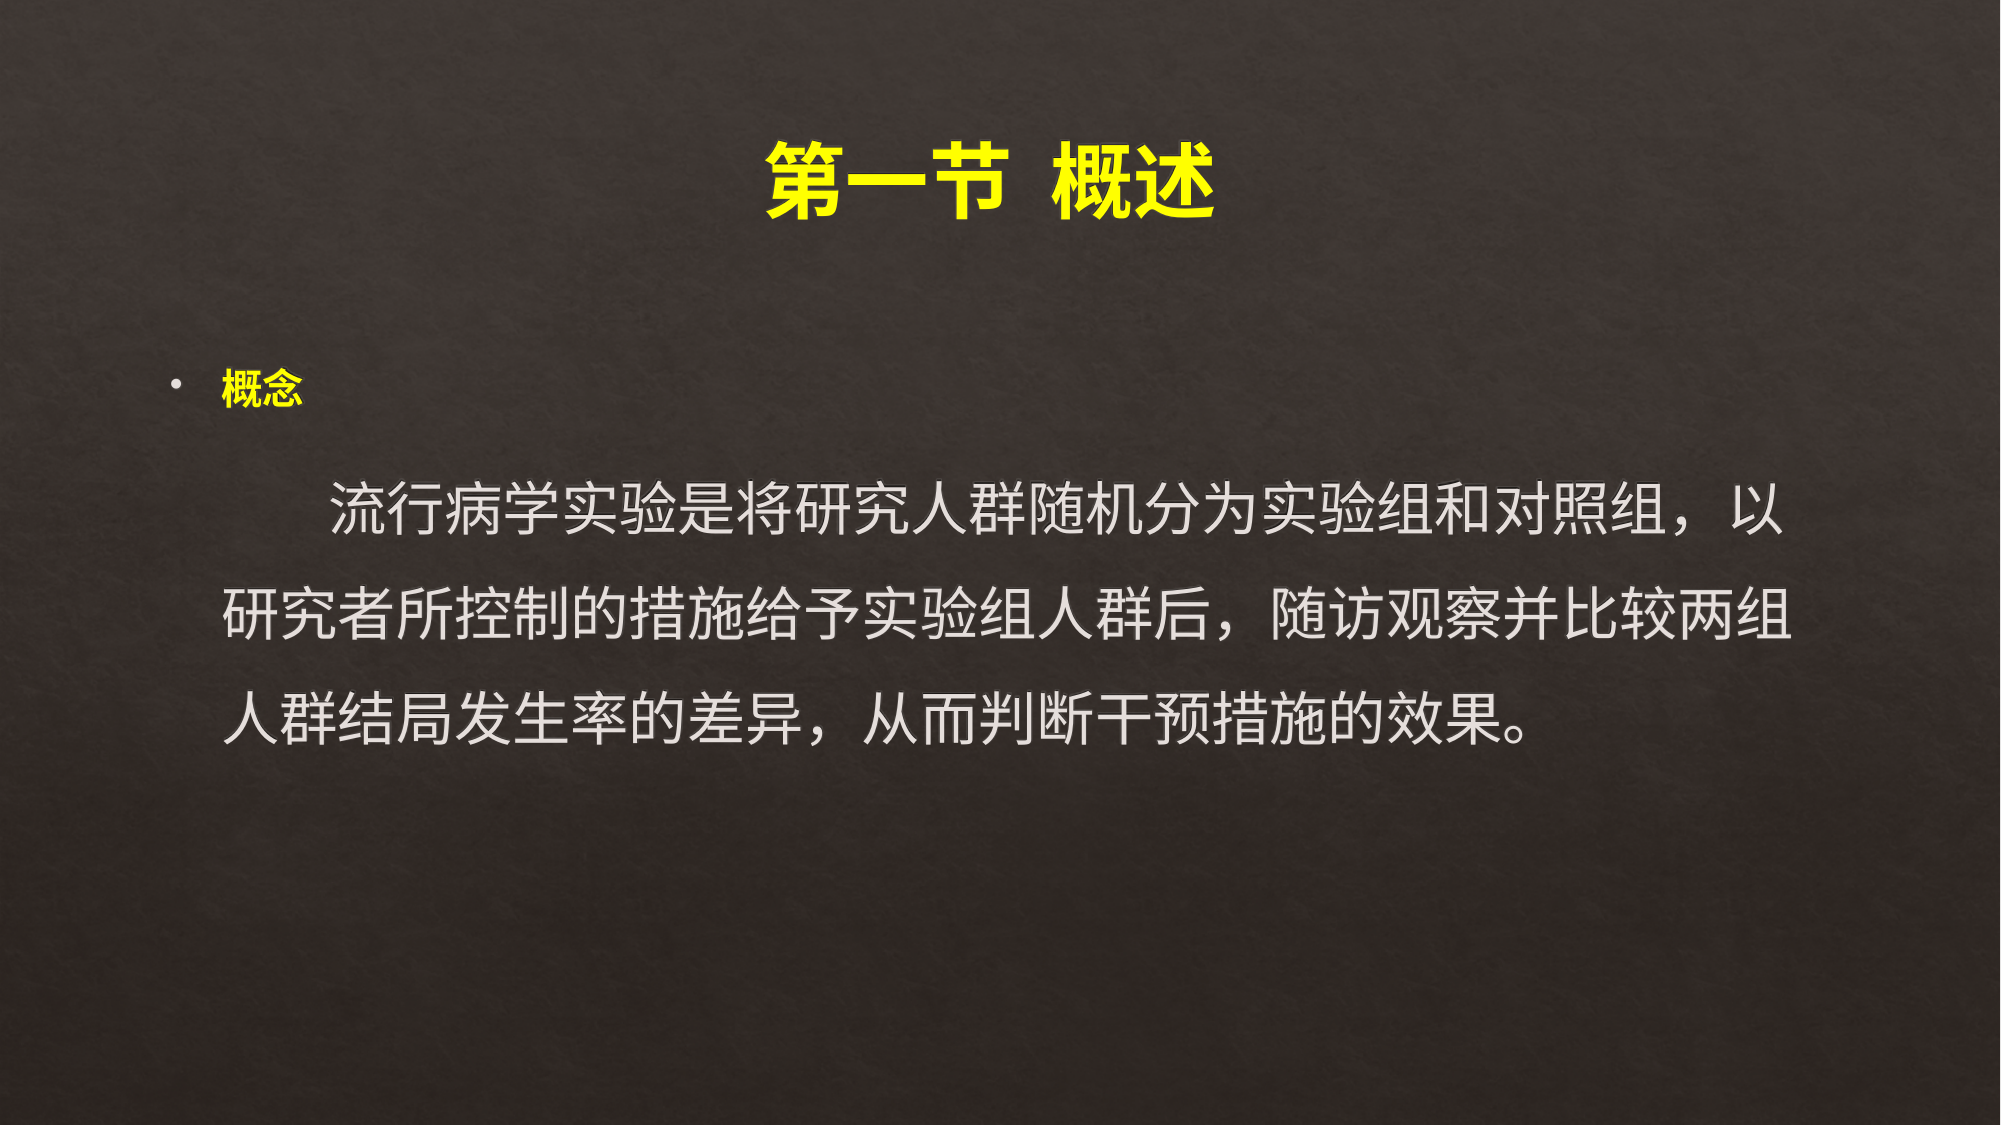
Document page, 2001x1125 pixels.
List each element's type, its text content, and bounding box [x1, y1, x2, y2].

title 第一节 概述 [150, 99, 1849, 260]
list 概念 流行病学实验是将研究人群随机分为实验组和对照组，以研究者所控制的措施给予实验组人群后，随访观察并比较两组人群结局发生率的差异，从而判断干预措施的效果。 [150, 284, 1849, 950]
